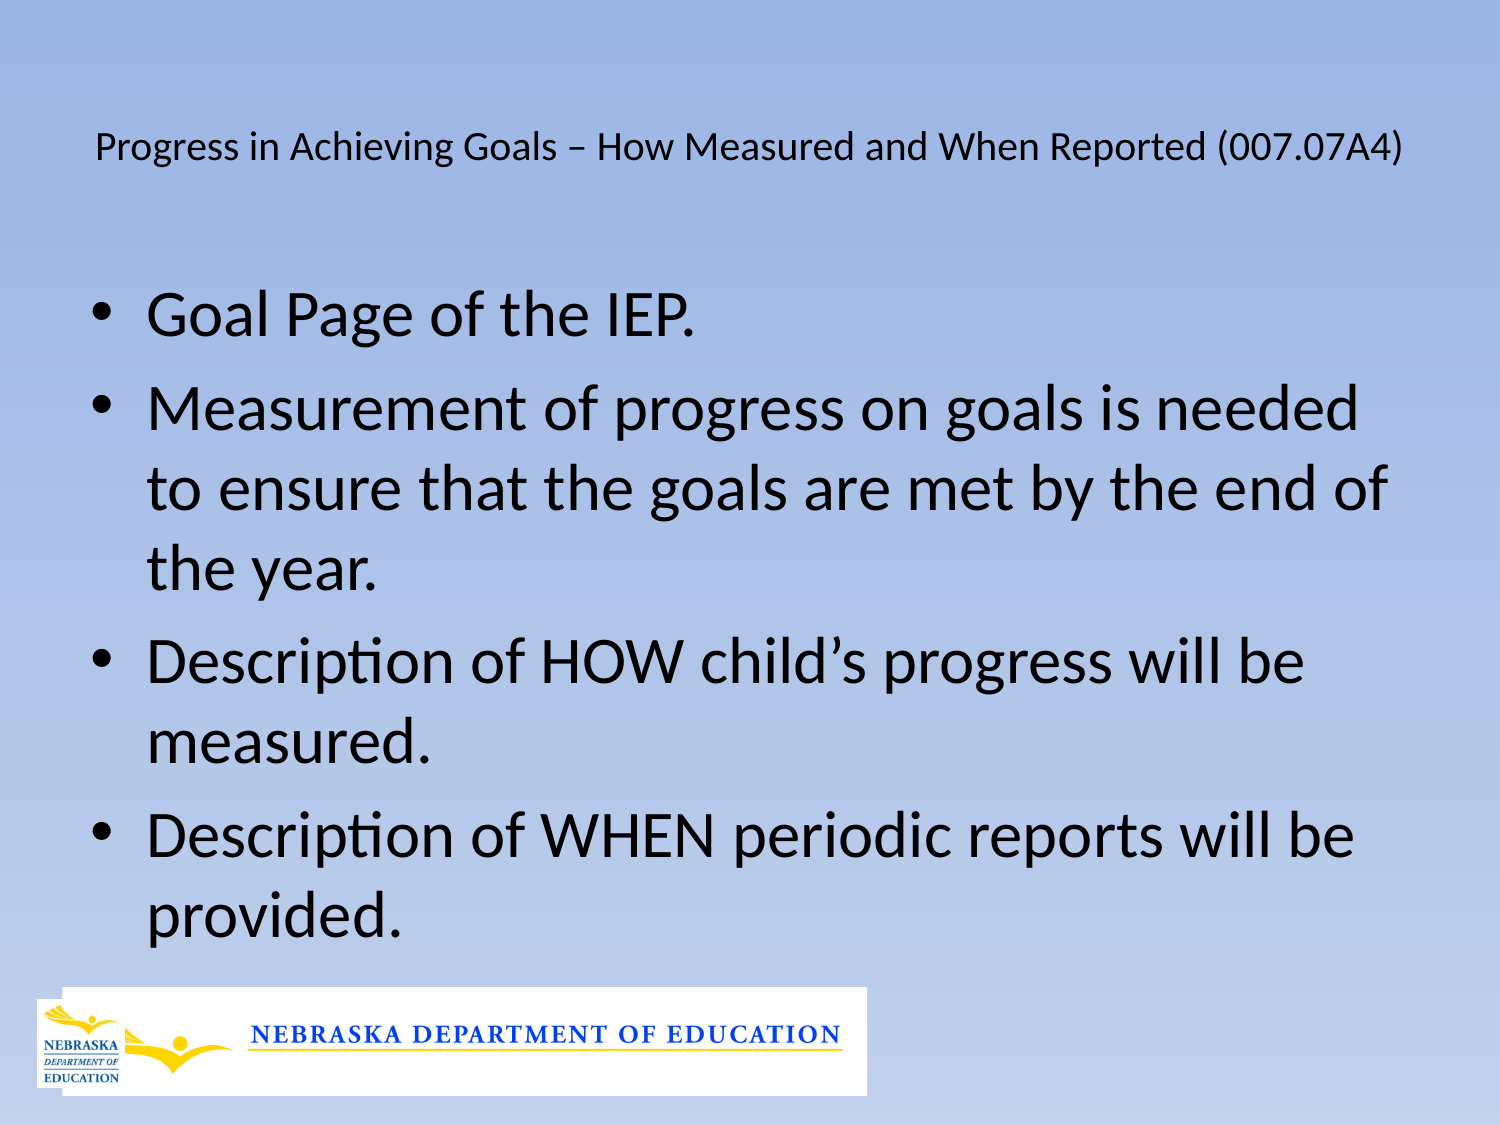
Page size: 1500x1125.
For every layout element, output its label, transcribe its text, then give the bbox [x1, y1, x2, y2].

picture [37, 987, 868, 1096]
list Goal Page of the IEP. Measurement of progress on goals is needed to ensure that the goals are met by the end of the year. Description of HOW child’s progress will be measured. Description of WHEN periodic reports will be provided. [75, 262, 1425, 1005]
title Progress in Achieving Goals – How Measured and When Reported (007.07A4) [75, 45, 1425, 233]
